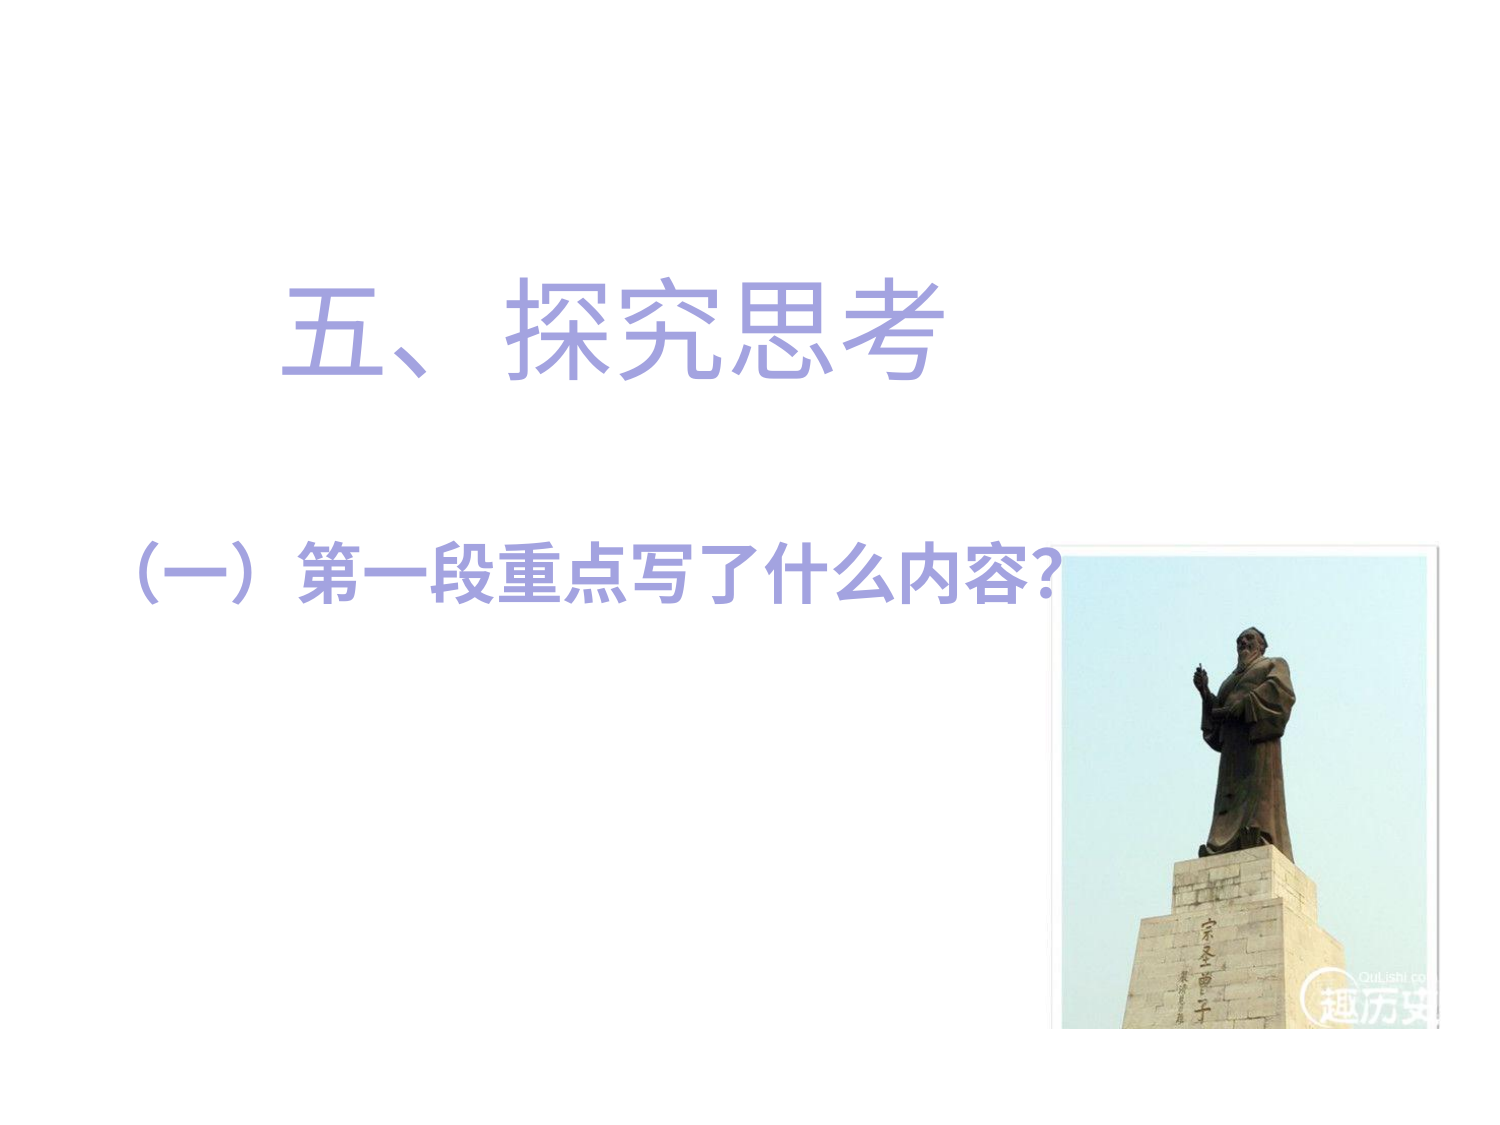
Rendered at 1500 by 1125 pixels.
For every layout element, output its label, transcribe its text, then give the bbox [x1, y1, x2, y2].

text_box （一）第一段重点写了什么内容？ [81, 524, 1139, 620]
text_box 五、探究思考 [261, 252, 1129, 403]
picture [1045, 541, 1441, 1029]
